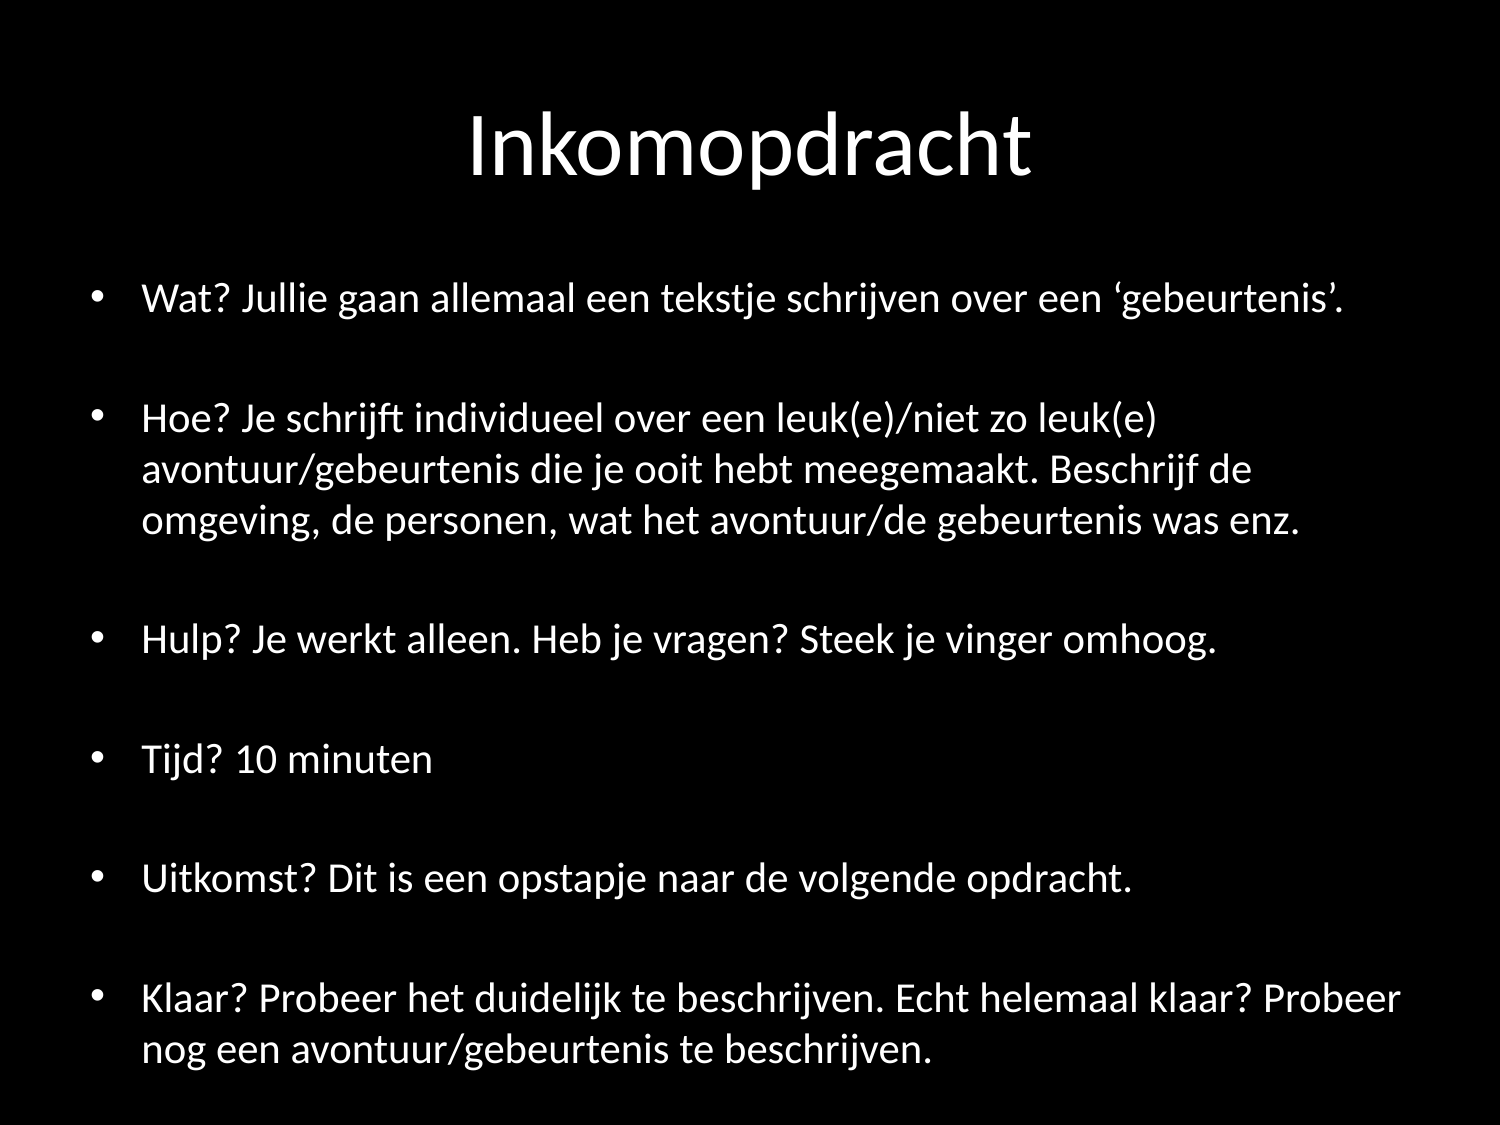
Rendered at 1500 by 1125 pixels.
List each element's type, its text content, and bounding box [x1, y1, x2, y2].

list Wat? Jullie gaan allemaal een tekstje schrijven over een ‘gebeurtenis’. Hoe? Je schrijft individueel over een leuk(e)/niet zo leuk(e) avontuur/gebeurtenis die je ooit hebt meegemaakt. Beschrijf de omgeving, de personen, wat het avontuur/de gebeurtenis was enz. Hulp? Je werkt alleen. Heb je vragen? Steek je vinger omhoog. Tijd? 10 minuten Uitkomst? Dit is een opstapje naar de volgende opdracht. Klaar? Probeer het duidelijk te beschrijven. Echt helemaal klaar? Probeer nog een avontuur/gebeurtenis te beschrijven. [75, 262, 1425, 1083]
title Inkomopdracht [75, 45, 1425, 233]
